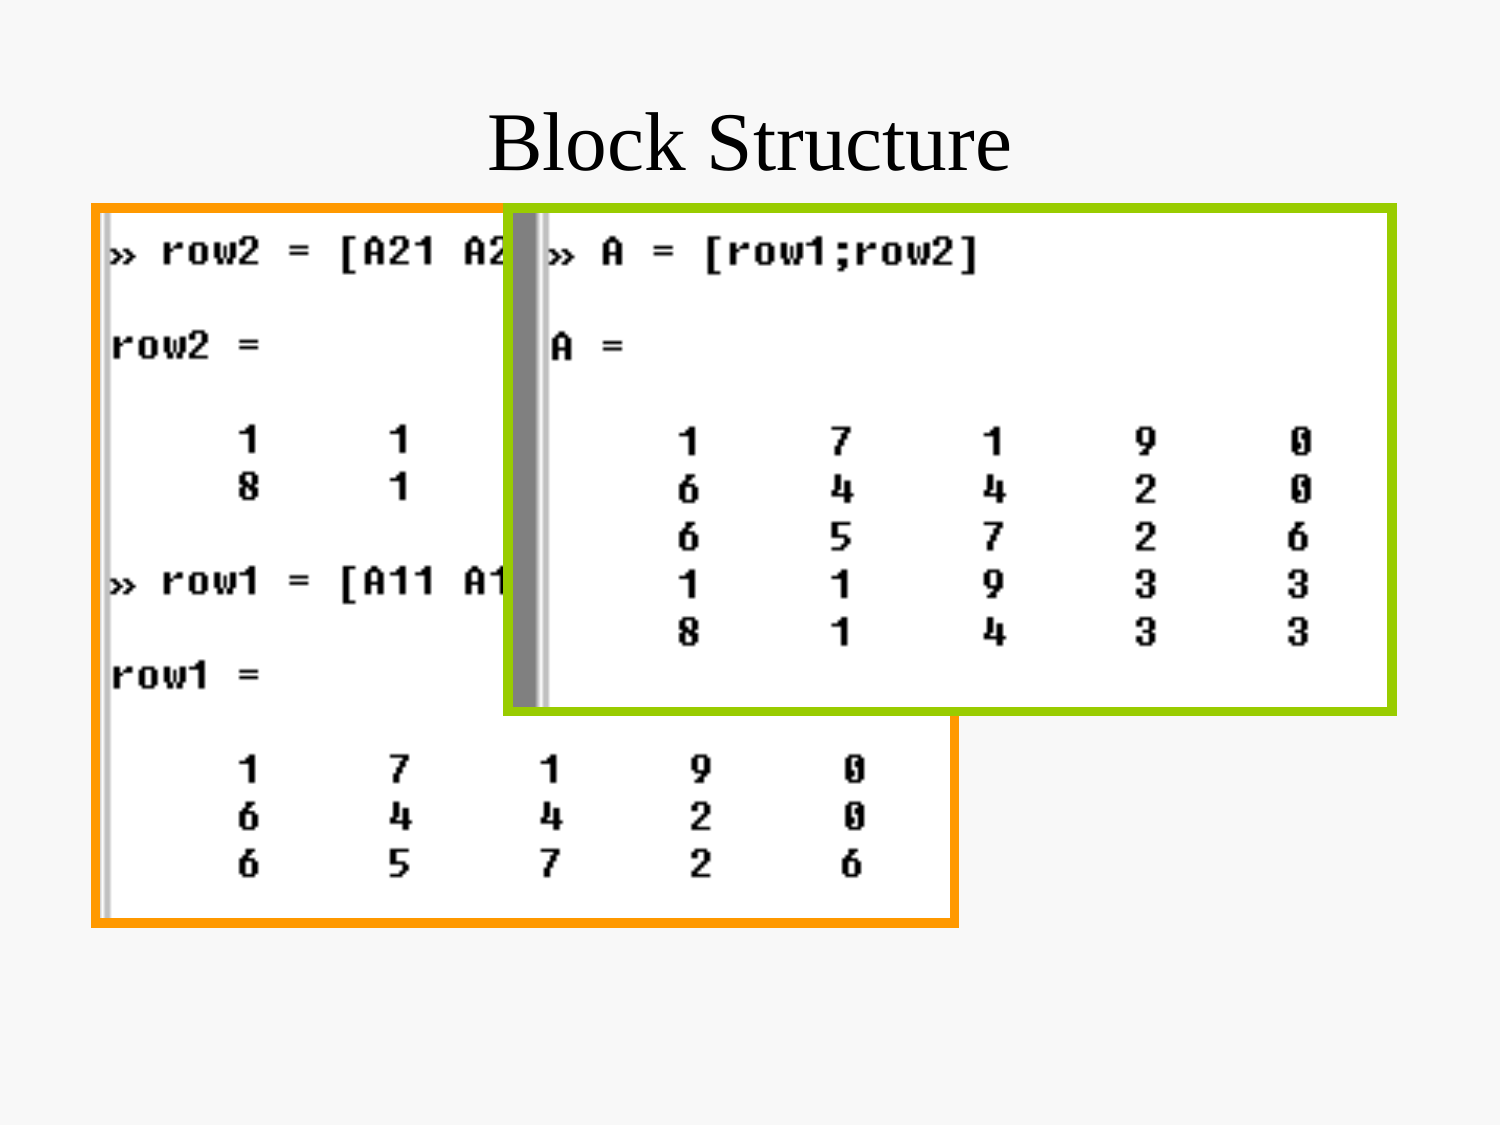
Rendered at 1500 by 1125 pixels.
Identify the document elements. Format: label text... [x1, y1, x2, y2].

title Block Structure [112, 62, 1388, 203]
picture [99, 212, 1388, 919]
